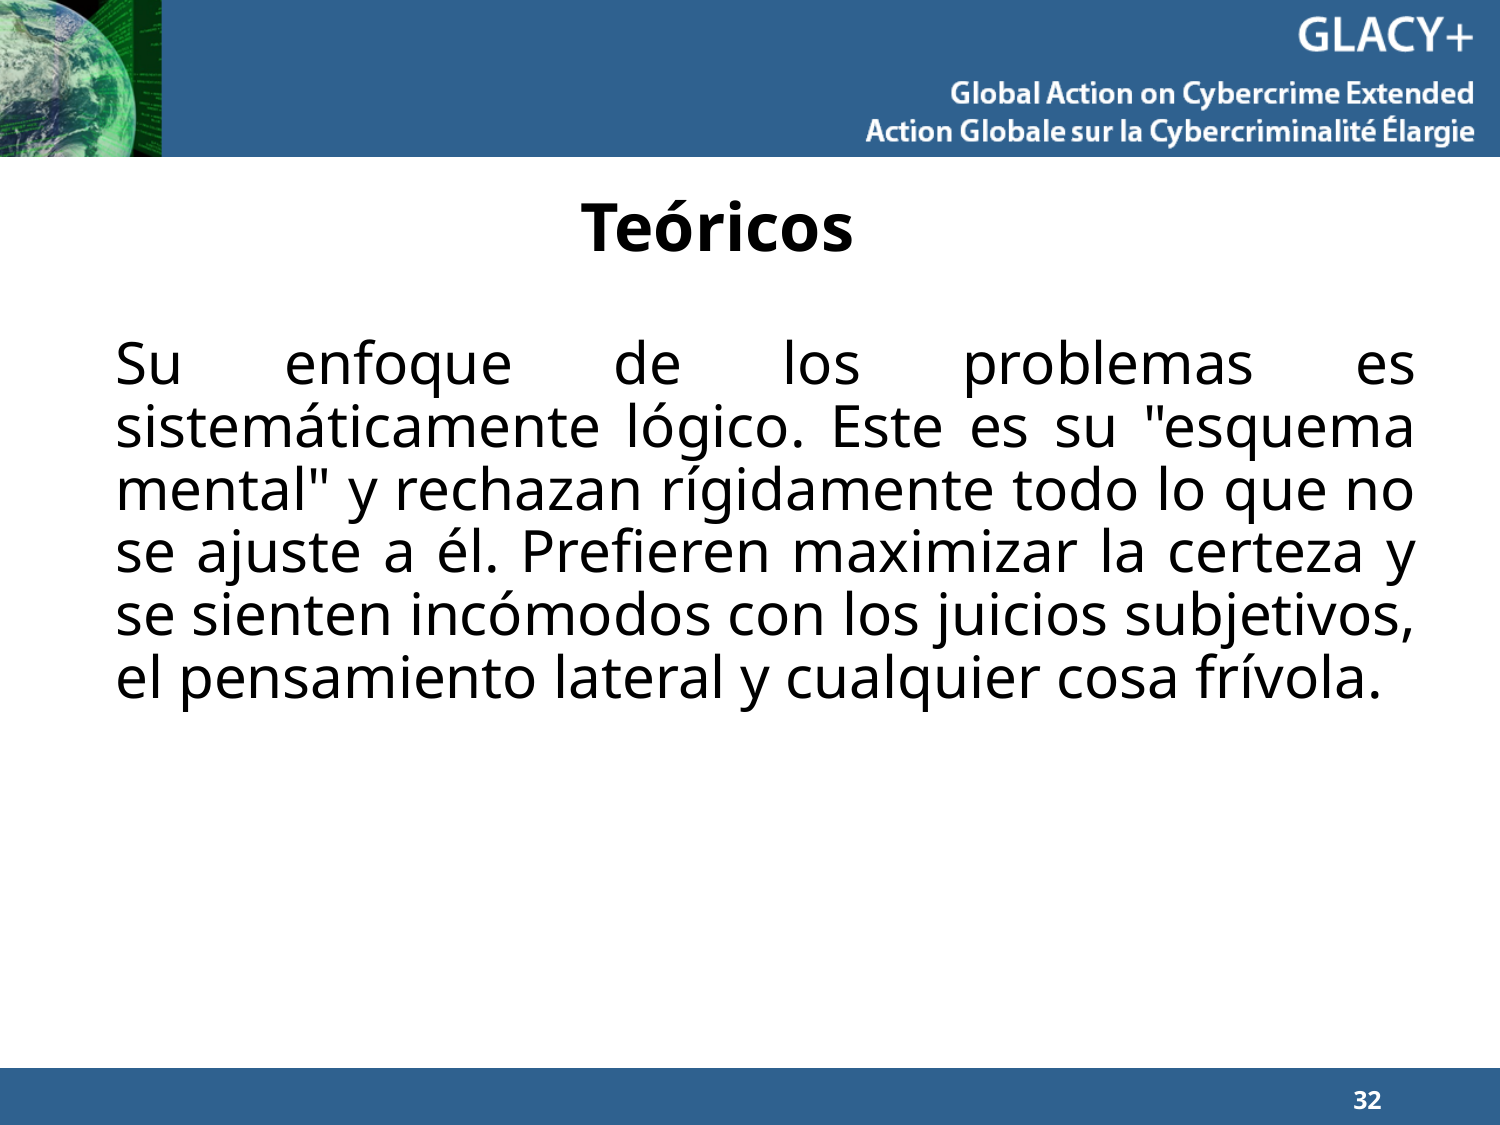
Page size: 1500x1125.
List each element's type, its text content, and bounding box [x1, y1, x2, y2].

slide_number 32 [1059, 1071, 1397, 1125]
title Teóricos [0, 154, 1449, 305]
list Su enfoque de los problemas es sistemáticamente lógico. Este es su "esquema mental" y rechazan rígidamente todo lo que no se ajuste a él. Prefieren maximizar la certeza y se sienten incómodos con los juicios subjetivos, el pensamiento lateral y cualquier cosa frívola. [100, 326, 1432, 1028]
picture [0, 0, 1500, 157]
